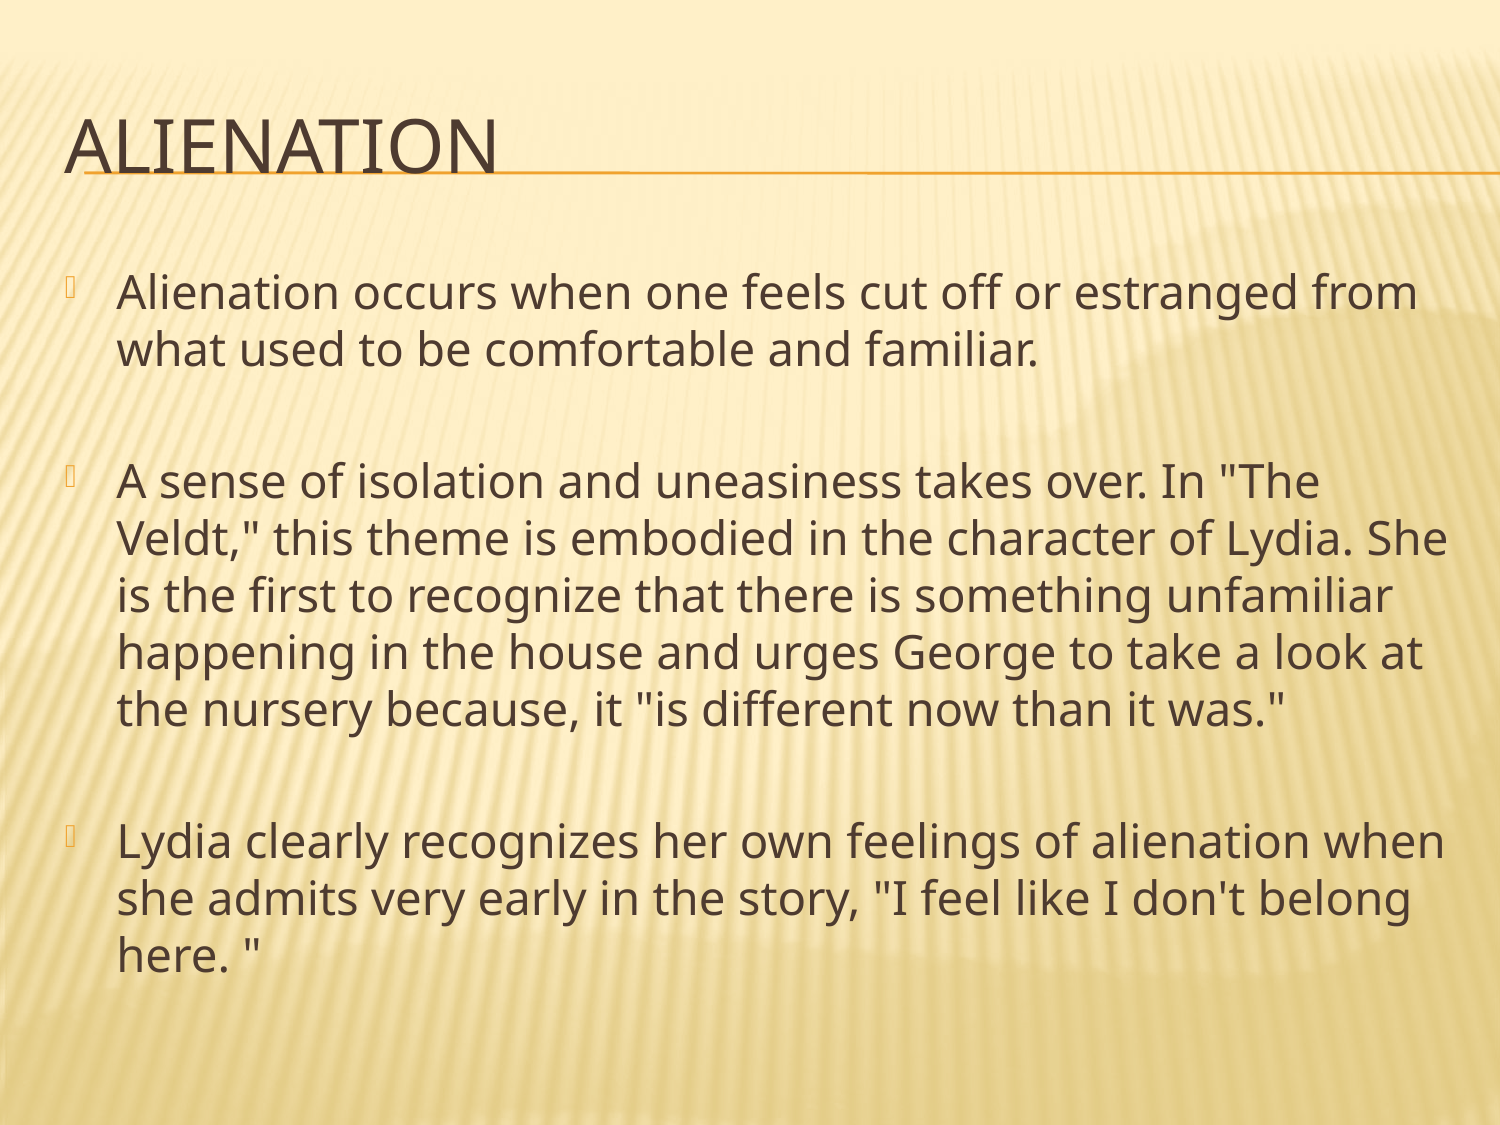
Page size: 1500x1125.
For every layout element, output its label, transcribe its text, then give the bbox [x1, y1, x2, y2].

title Alienation [50, 75, 1475, 213]
list Alienation occurs when one feels cut off or estranged from what used to be comfortable and familiar. A sense of isolation and uneasiness takes over. In "The Veldt," this theme is embodied in the character of Lydia. She is the first to recognize that there is something unfamiliar happening in the house and urges George to take a look at the nursery because, it "is different now than it was." Lydia clearly recognizes her own feelings of alienation when she admits very early in the story, "I feel like I don't belong here. " [50, 254, 1475, 998]
